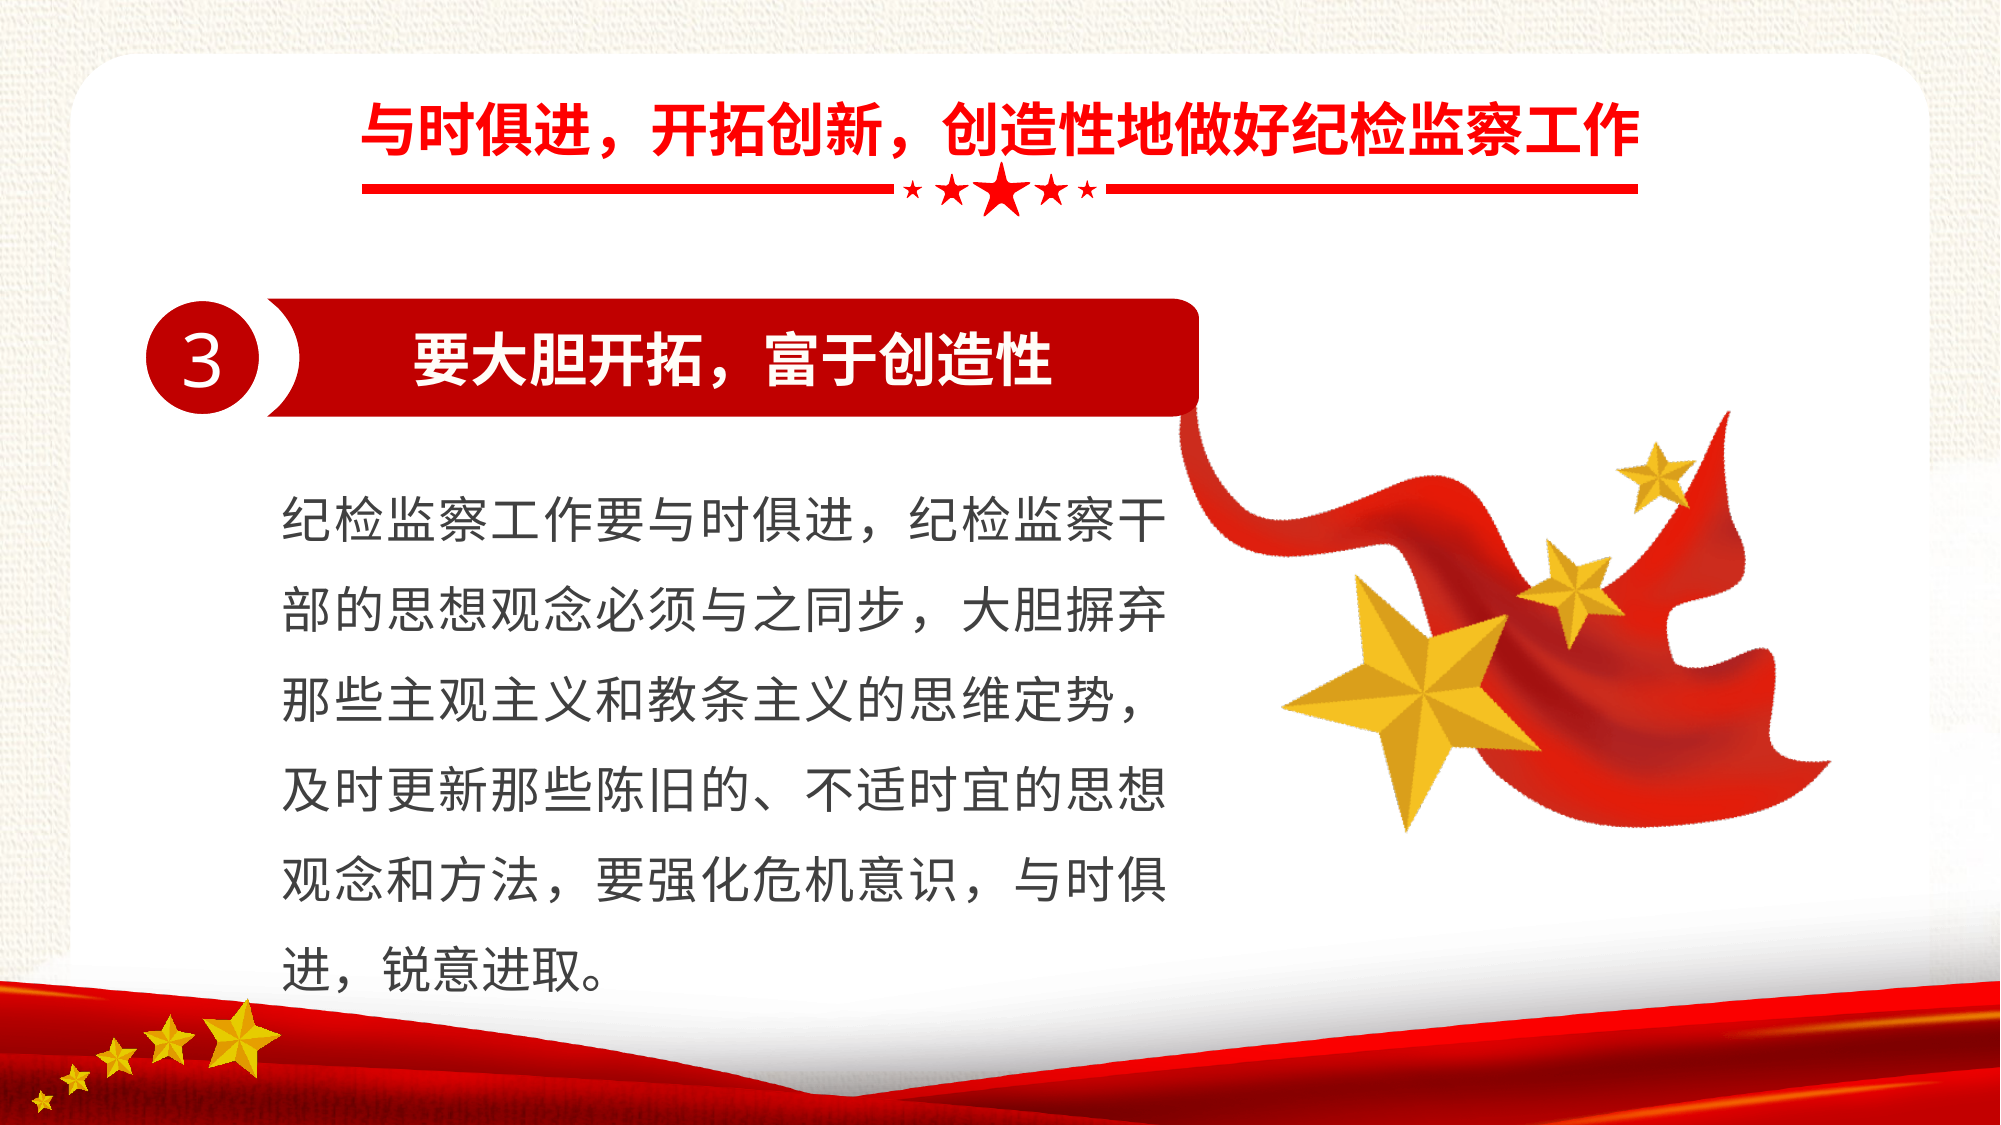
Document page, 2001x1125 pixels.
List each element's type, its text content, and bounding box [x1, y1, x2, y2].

text_box 要大胆开拓，富于创造性 [267, 298, 1083, 417]
text_box 纪检监察工作要与时俱进，纪检监察干部的思想观念必须与之同步，大胆摒弃那些主观主义和教条主义的思维定势，及时更新那些陈旧的、不适时宜的思想观念和方法，要强化危机意识，与时俱进，锐意进取。 [267, 450, 1183, 1006]
picture [0, 0, 2000, 1125]
text_box 3 [142, 297, 263, 418]
